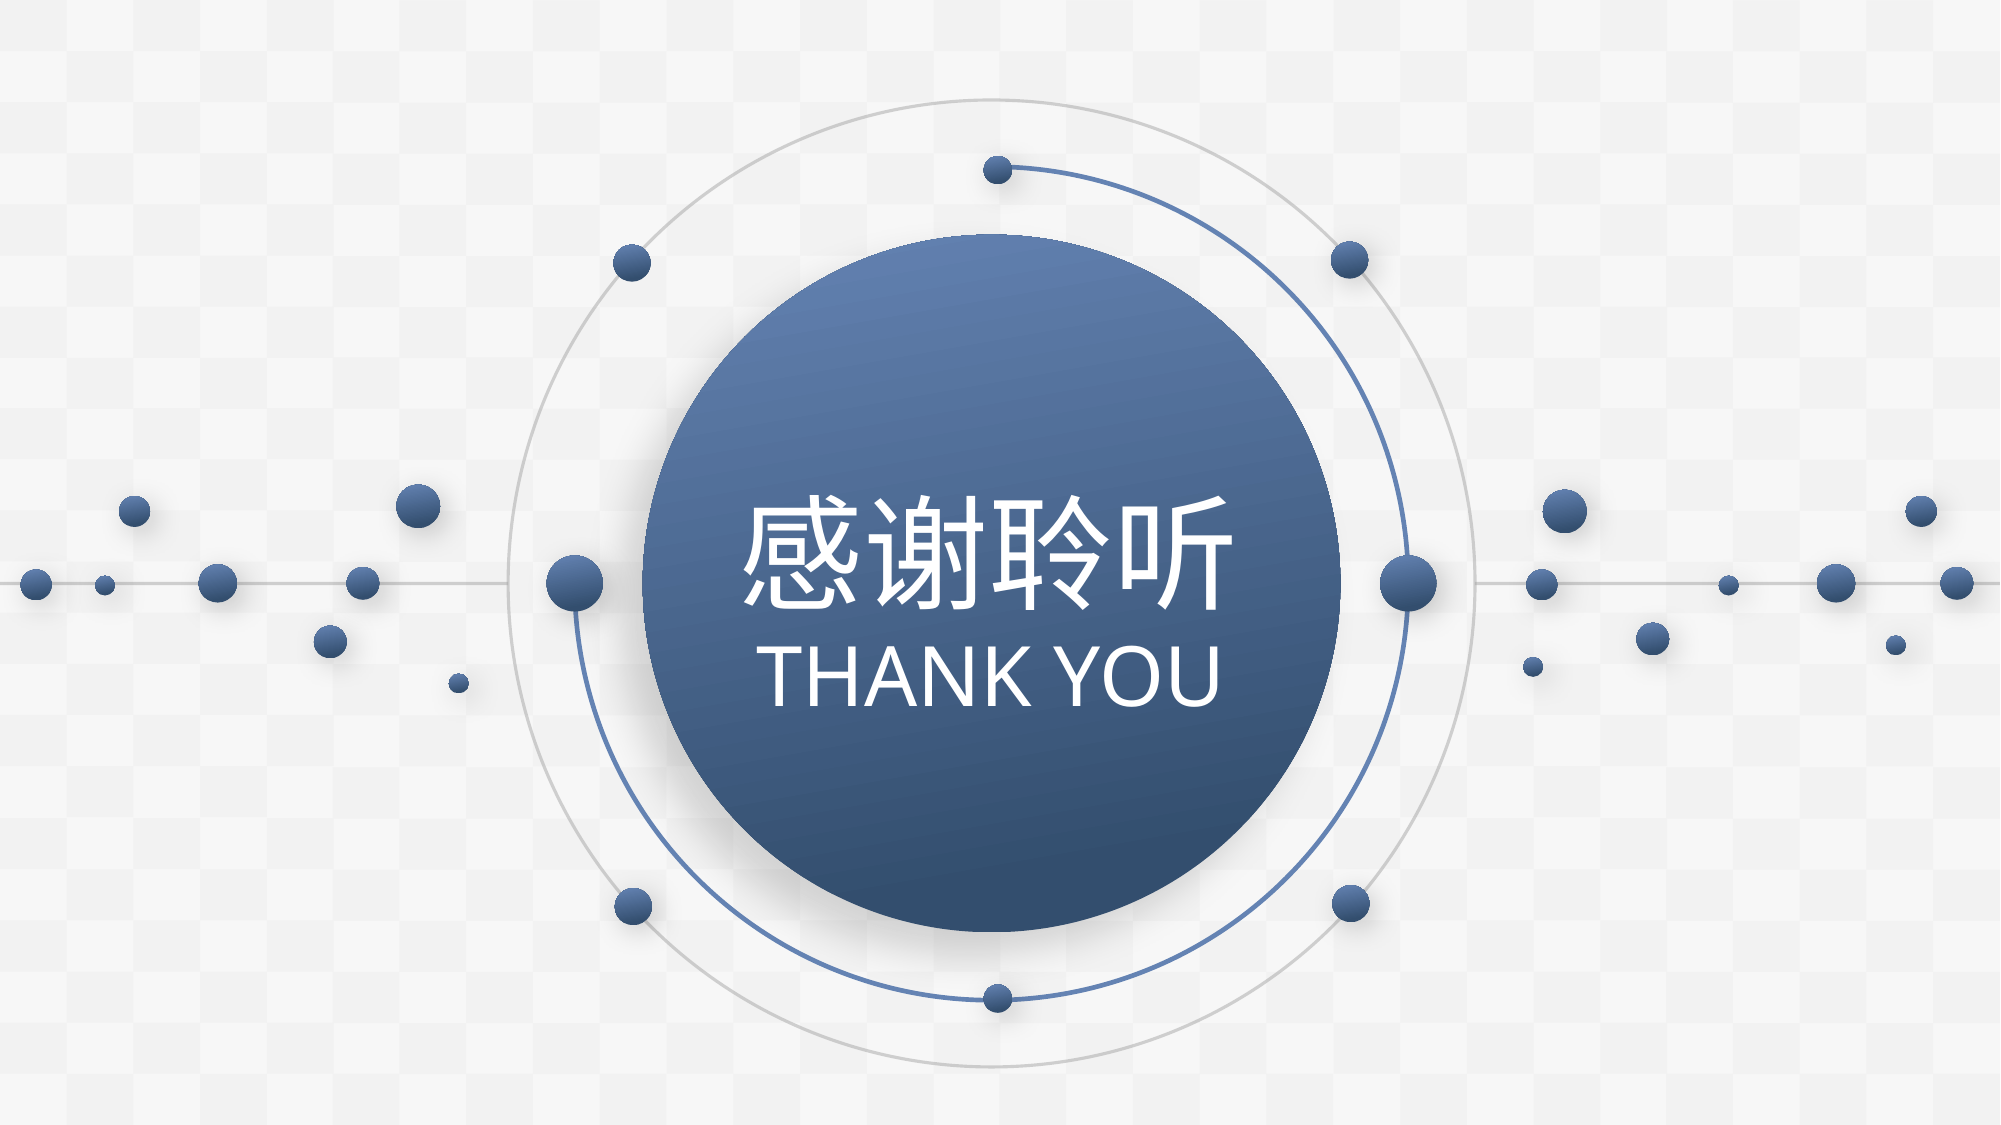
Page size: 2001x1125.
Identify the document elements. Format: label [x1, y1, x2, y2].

text_box [1717, 584, 1740, 597]
text_box [19, 584, 53, 602]
text_box [94, 584, 116, 597]
text_box [94, 574, 116, 583]
text_box [545, 554, 604, 613]
text_box [395, 483, 442, 530]
text_box [345, 566, 381, 583]
text_box [1816, 563, 1857, 583]
text_box [118, 495, 152, 529]
text_box [982, 983, 1014, 1014]
text_box [1884, 634, 1907, 657]
text_box [1525, 584, 1559, 602]
text_box [1379, 554, 1438, 613]
text_box [1635, 621, 1671, 657]
text_box [345, 584, 381, 601]
text_box [648, 98, 1335, 241]
text_box [312, 624, 348, 660]
text_box [19, 568, 53, 583]
text_box [614, 241, 1369, 926]
text_box [1939, 584, 1975, 601]
text_box [982, 155, 1014, 186]
text_box [1816, 584, 1857, 604]
text_box [1718, 574, 1739, 583]
text_box [1541, 488, 1588, 535]
text_box [197, 584, 238, 604]
text_box [1904, 495, 1938, 529]
text_box [658, 926, 1333, 1068]
text_box [1939, 566, 1975, 583]
text_box [197, 563, 238, 583]
text_box [447, 672, 470, 695]
text_box [1525, 568, 1559, 583]
text_box [1522, 656, 1544, 678]
text_box [1370, 288, 1477, 884]
text_box [507, 281, 613, 886]
